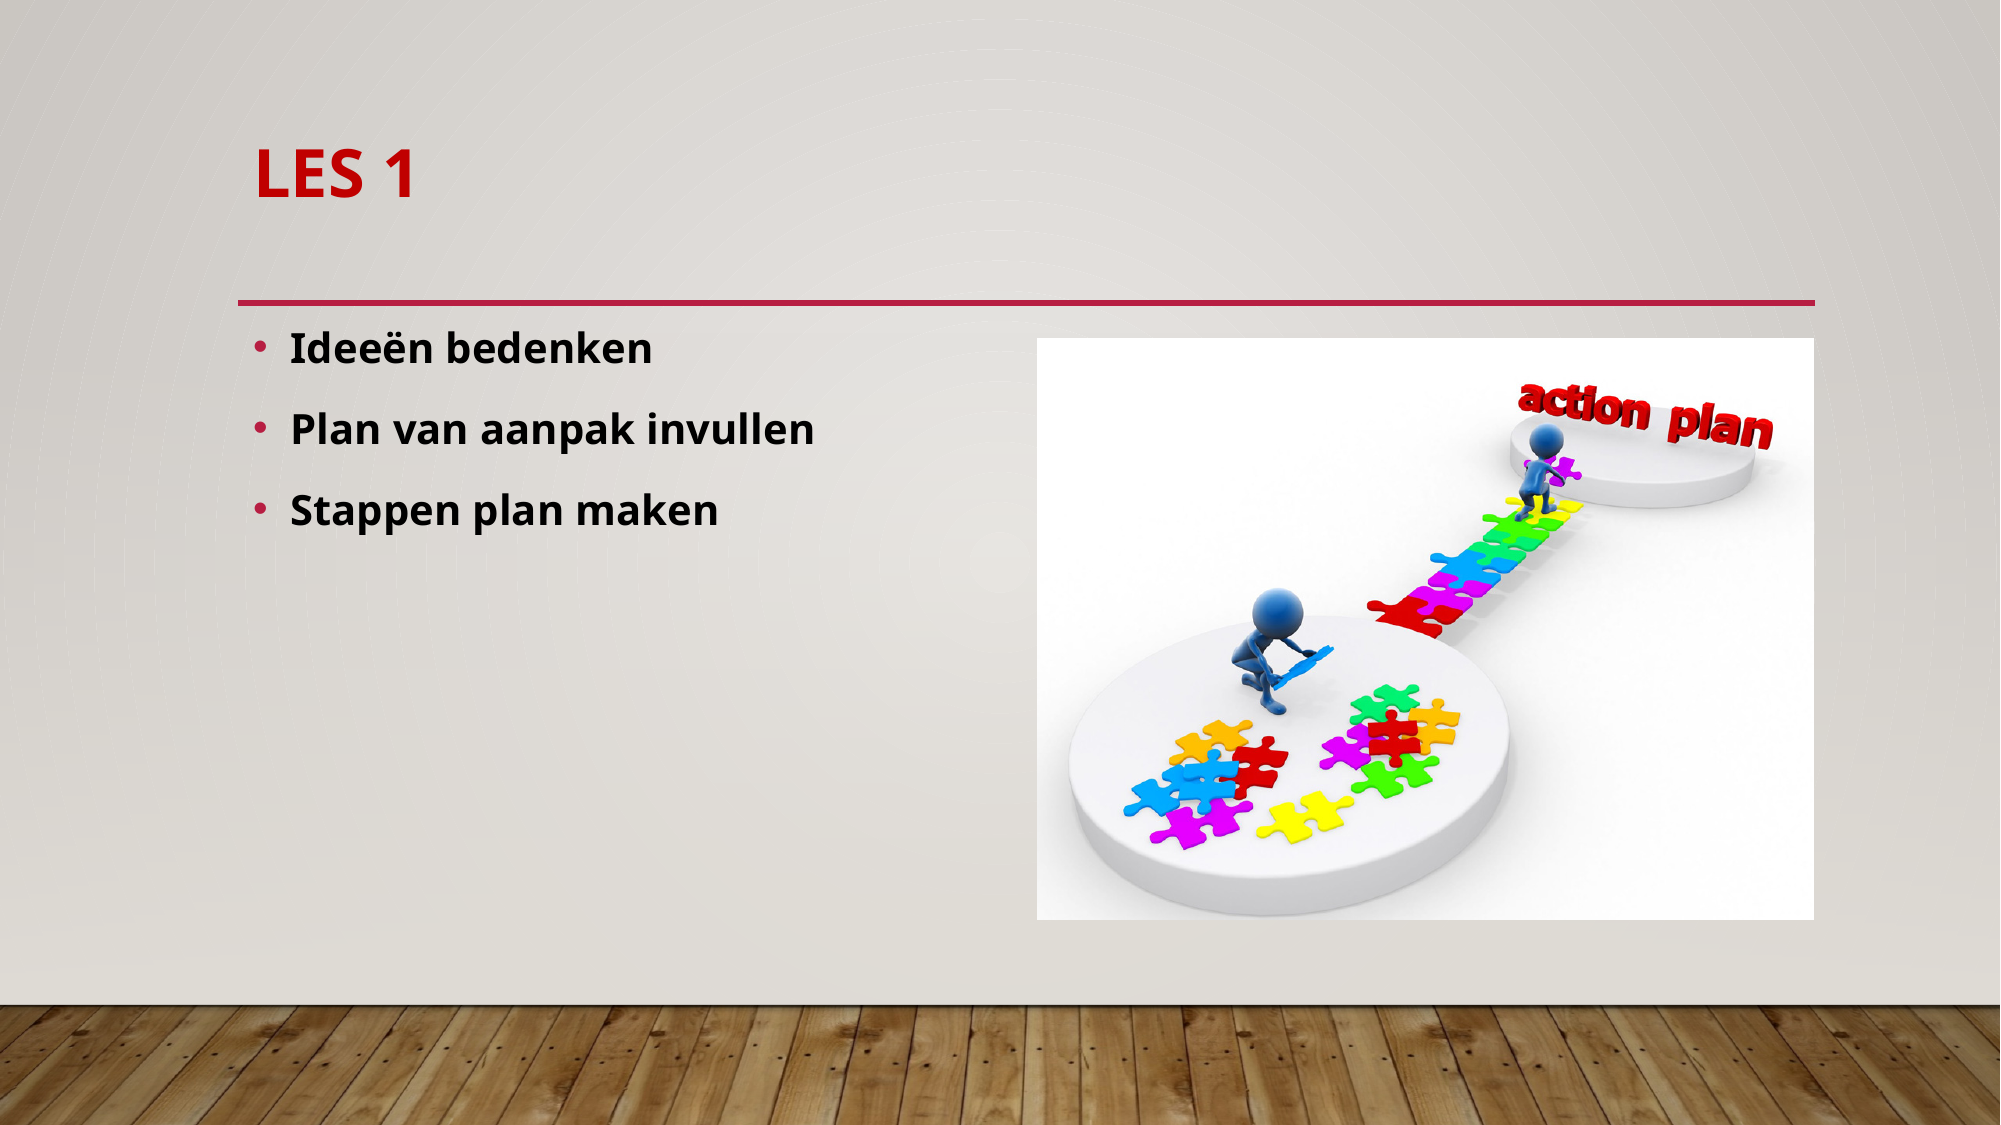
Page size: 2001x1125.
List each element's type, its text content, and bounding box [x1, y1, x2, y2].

list Ideeën bedenken Plan van aanpak invullen Stappen plan maken [238, 304, 1814, 897]
picture [1037, 337, 1814, 921]
picture [0, 1005, 2000, 1125]
title Les 1 [238, 131, 1814, 304]
